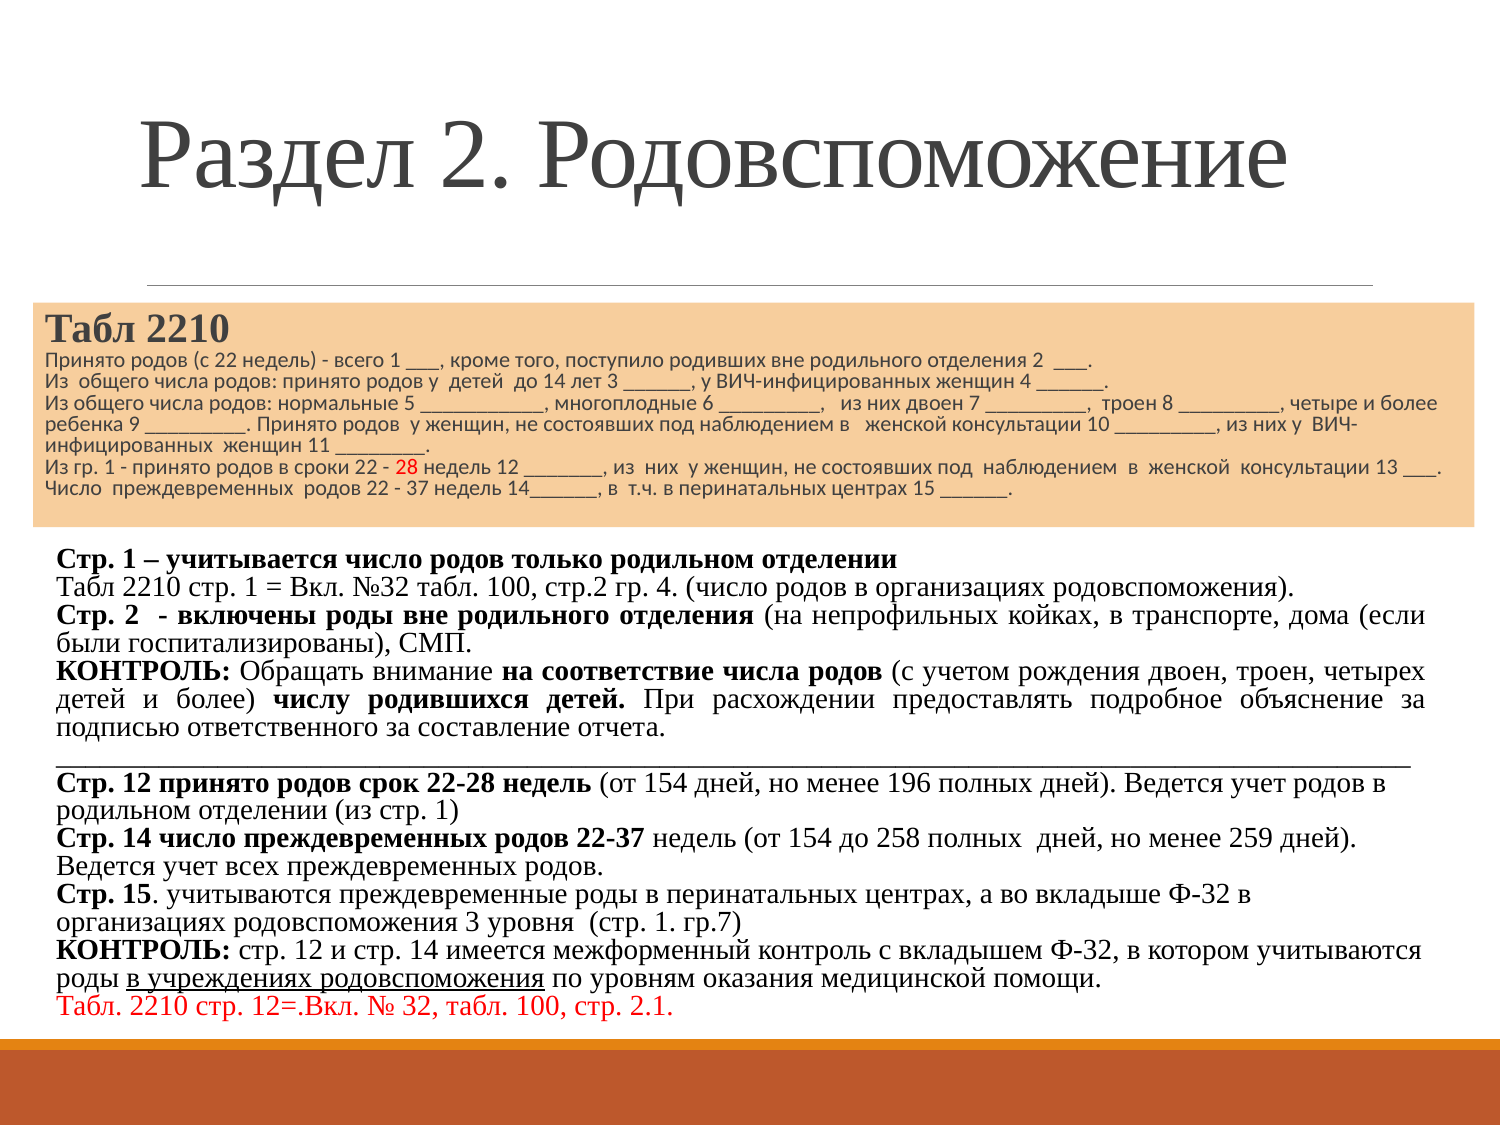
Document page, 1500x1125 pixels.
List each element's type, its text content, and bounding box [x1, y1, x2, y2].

text_box Стр. 1 – учитывается число родов только родильном отделении Табл 2210 стр. 1 = Вкл. №32 табл. 100, стр.2 гр. 4. (число родов в организациях родовспоможения). Стр. 2 - включены роды вне родильного отделения (на непрофильных койках, в транспорте, дома (если были госпитализированы), СМП. КОНТРОЛЬ: Обращать внимание на соответствие числа родов (с учетом рождения двоен, троен, четырех детей и более) числу родившихся детей. При расхождении предоставлять подробное объяснение за подписью ответственного за составление отчета. ____________________________________________________________________________________________ Стр. 12 принято родов срок 22-28 недель (от 154 дней, но менее 196 полных дней). Ведется учет родов в родильном отделении (из стр. 1) Стр. 14 число преждевременных родов 22-37 недель (от 154 до 258 полных дней, но менее 259 дней). Ведется учет всех преждевременных родов. Стр. 15. учитываются преждевременные роды в перинатальных центрах, а во вкладыше Ф-32 в организациях родовспоможения 3 уровня (стр. 1. гр.7) КОНТРОЛЬ: стр. 12 и стр. 14 имеется межформенный контроль с вкладышем Ф-32, в котором учитываются роды в учреждениях родовспоможения по уровням оказания медицинской помощи. Табл. 2210 стр. 12=.Вкл. № 32, табл. 100, стр. 2.1. [41, 538, 1441, 1125]
title Раздел 2. Родовспоможение [123, 42, 1362, 216]
list Табл 2210 Принято родов (с 22 недель) - всего 1 ___, кроме того, поступило родивших вне родильного отделения 2 ___. Из общего числа родов: принято родов у детей до 14 лет 3 ______, у ВИЧ-инфицированных женщин 4 ______. Из общего числа родов: нормальные 5 ___________, многоплодные 6 _________, из них двоен 7 _________, троен 8 _________, четыре и более ребенка 9 _________. Принято родов у женщин, не состоявших под наблюдением в женской консультации 10 _________, из них у ВИЧ-инфицированных женщин 11 ________. Из гр. 1 - принято родов в сроки 22 - 28 недель 12 _______, из них у женщин, не состоявших под наблюдением в женской консультации 13 ___. Число преждевременных родов 22 - 37 недель 14______, в т.ч. в перинатальных центрах 15 ______. [33, 302, 1475, 528]
